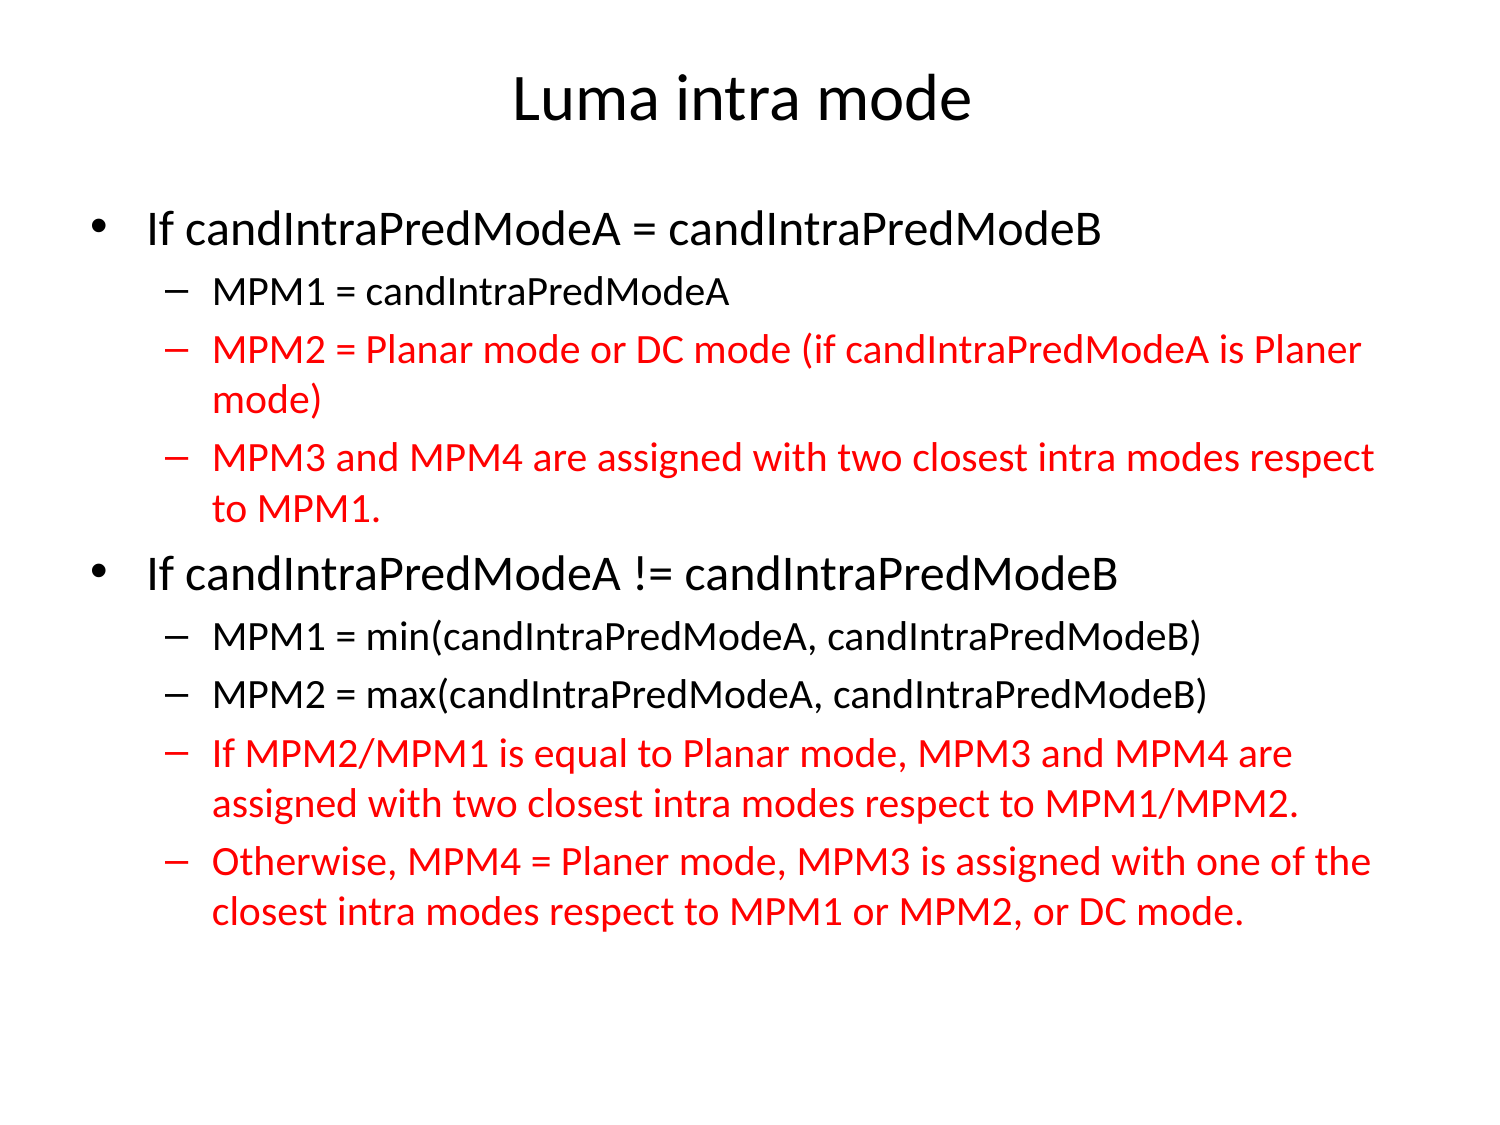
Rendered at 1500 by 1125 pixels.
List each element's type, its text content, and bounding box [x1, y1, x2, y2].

list If candIntraPredModeA = candIntraPredModeB MPM1 = candIntraPredModeA MPM2 = Planar mode or DC mode (if candIntraPredModeA is Planer mode) MPM3 and MPM4 are assigned with two closest intra modes respect to MPM1. If candIntraPredModeA != candIntraPredModeB MPM1 = min(candIntraPredModeA, candIntraPredModeB) MPM2 = max(candIntraPredModeA, candIntraPredModeB) If MPM2/MPM1 is equal to Planar mode, MPM3 and MPM4 are assigned with two closest intra modes respect to MPM1/MPM2. Otherwise, MPM4 = Planer mode, MPM3 is assigned with one of the closest intra modes respect to MPM1 or MPM2, or DC mode. [75, 187, 1425, 1005]
title Luma intra mode [75, 0, 1425, 187]
